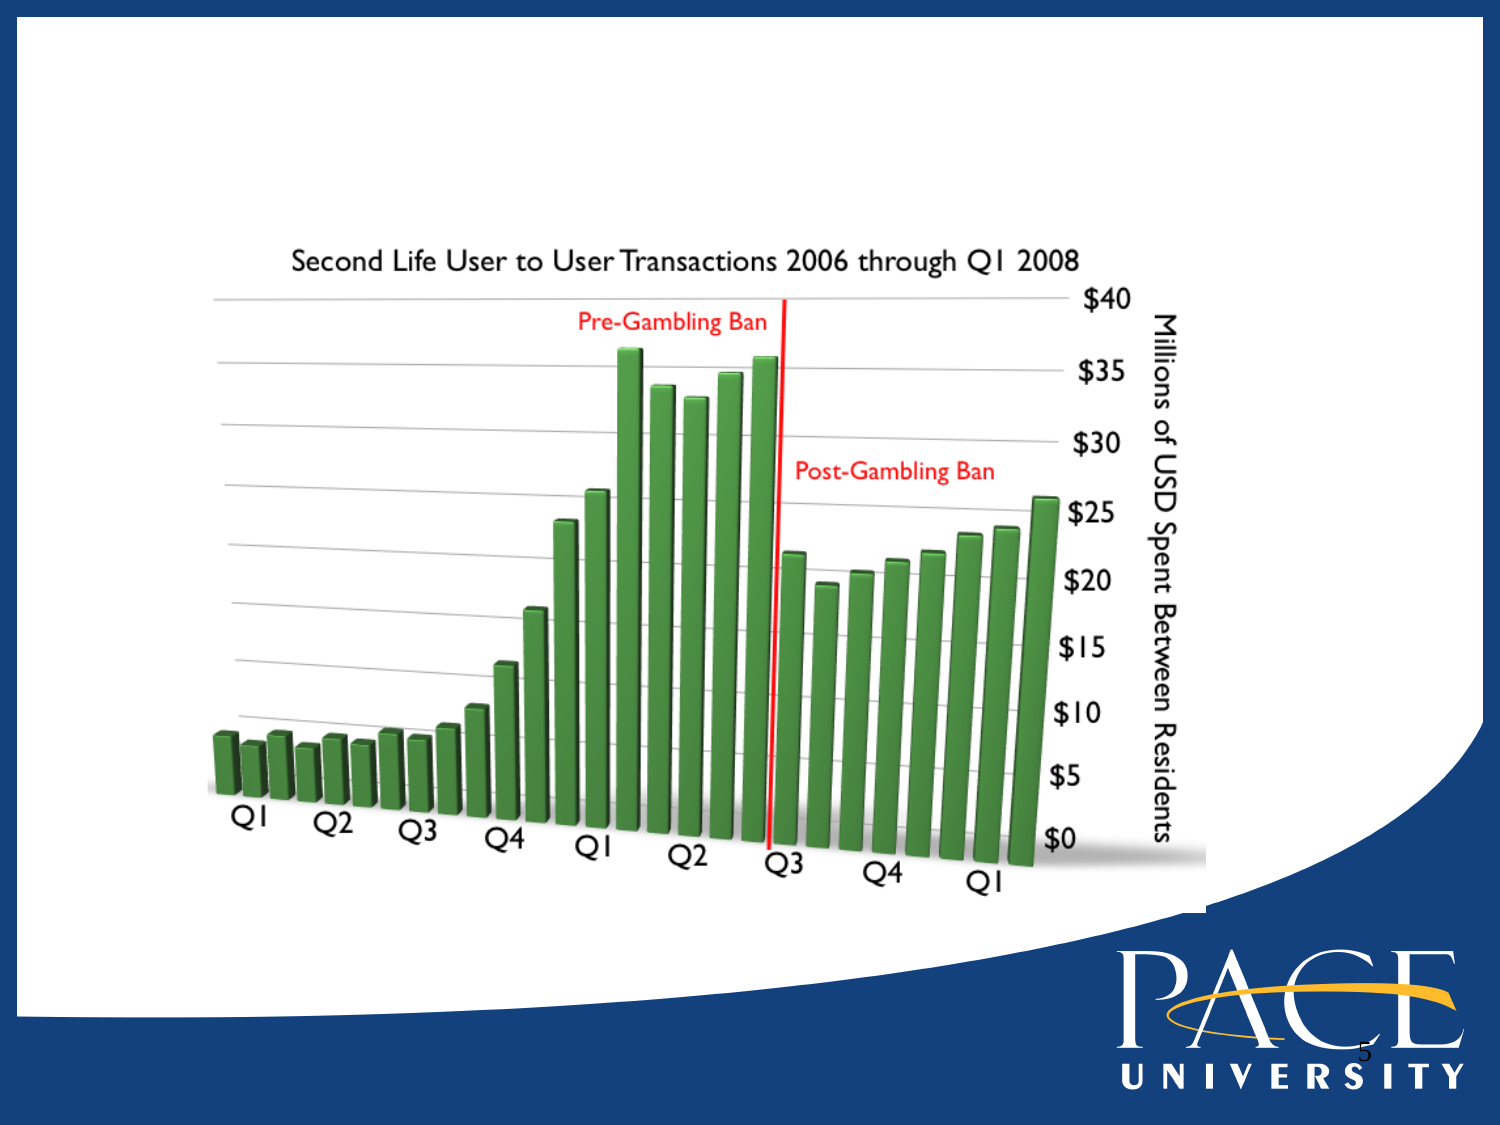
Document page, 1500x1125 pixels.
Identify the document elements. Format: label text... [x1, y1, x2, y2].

slide_number 5 [1074, 1024, 1388, 1101]
picture [17, 647, 1483, 1108]
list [199, 237, 1207, 913]
